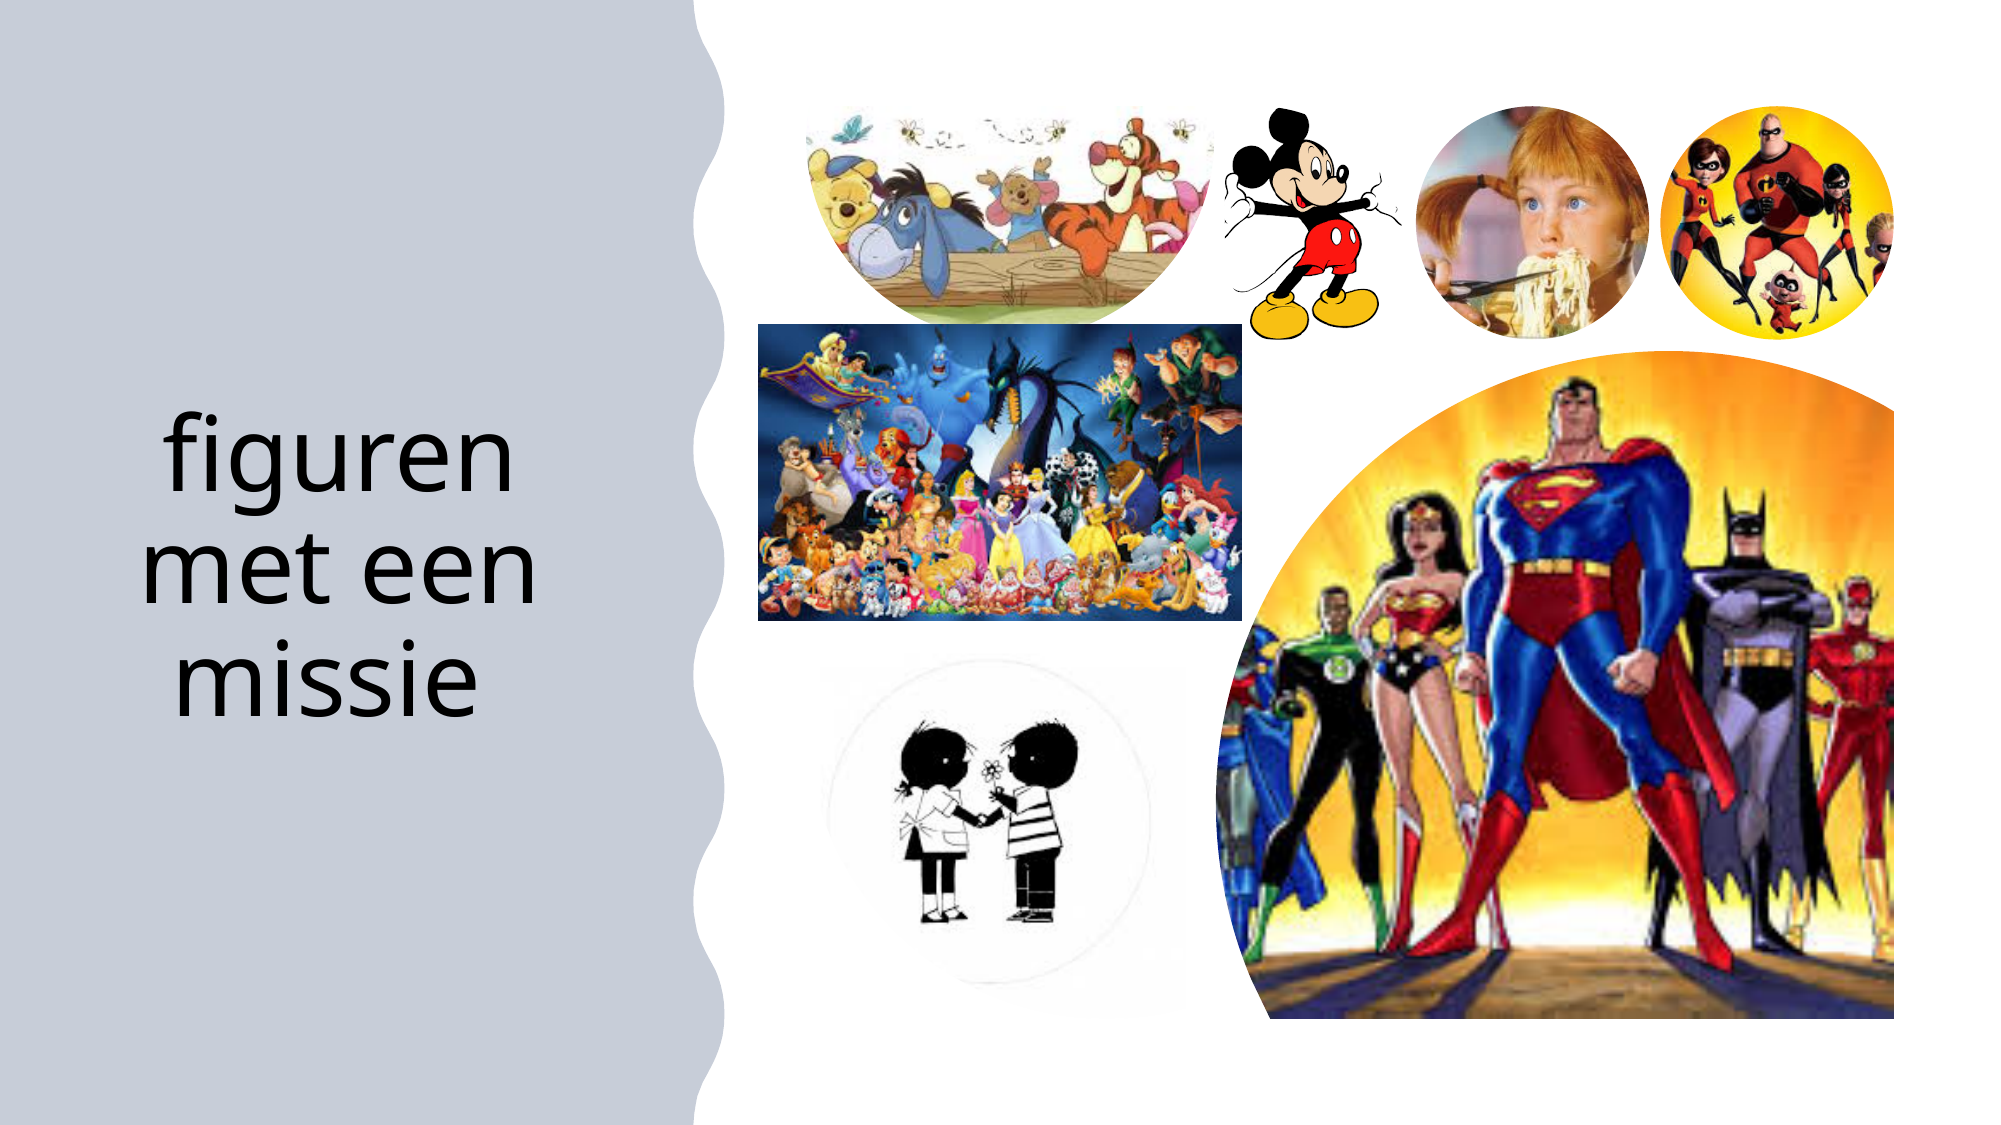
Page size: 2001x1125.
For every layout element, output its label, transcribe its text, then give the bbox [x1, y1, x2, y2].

picture [1415, 106, 1650, 340]
title figuren met een missie [75, 118, 606, 747]
text_box [695, 0, 2000, 1125]
picture [806, 626, 1186, 1019]
text_box [0, 0, 726, 1125]
picture [1660, 106, 1894, 340]
picture [758, 106, 1894, 1019]
